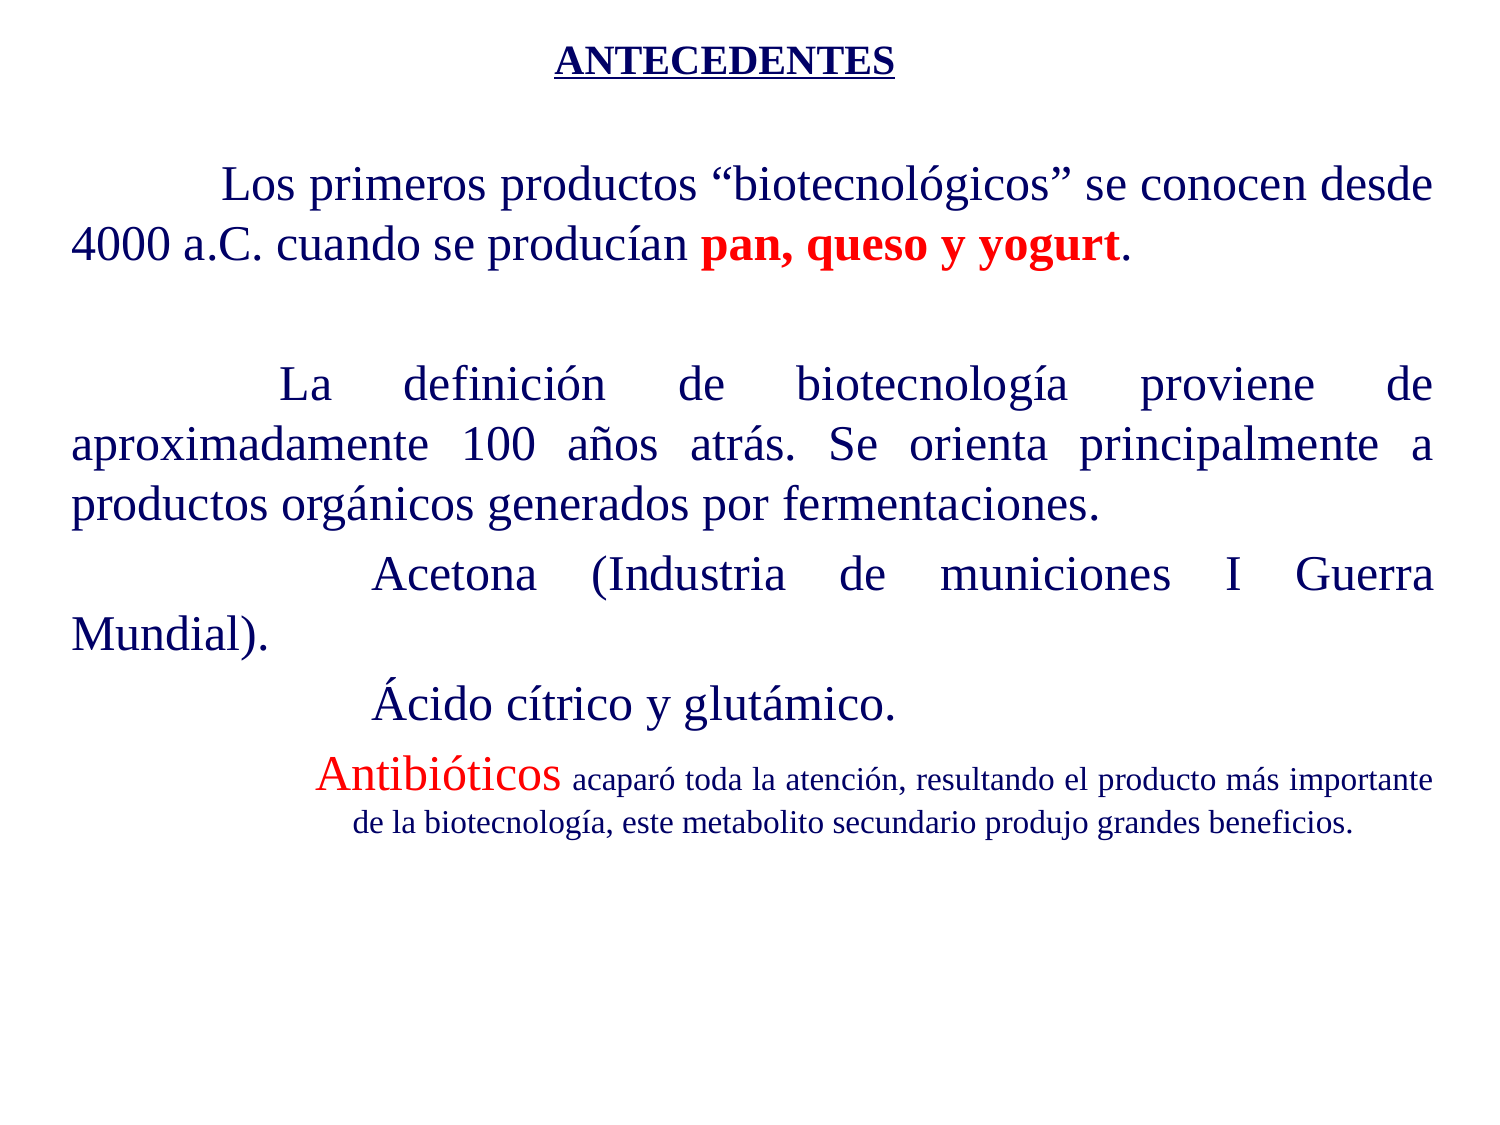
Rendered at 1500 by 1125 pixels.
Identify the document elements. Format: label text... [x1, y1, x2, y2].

list ANTECEDENTES Los primeros productos “biotecnológicos” se conocen desde 4000 a.C. cuando se producían pan, queso y yogurt. La definición de biotecnología proviene de aproximadamente 100 años atrás. Se orienta principalmente a productos orgánicos generados por fermentaciones. Acetona (Industria de municiones I Guerra Mundial). Ácido cítrico y glutámico. Antibióticos acaparó toda la atención, resultando el producto más importante de la biotecnología, este metabolito secundario produjo grandes beneficios. [0, 24, 1451, 926]
